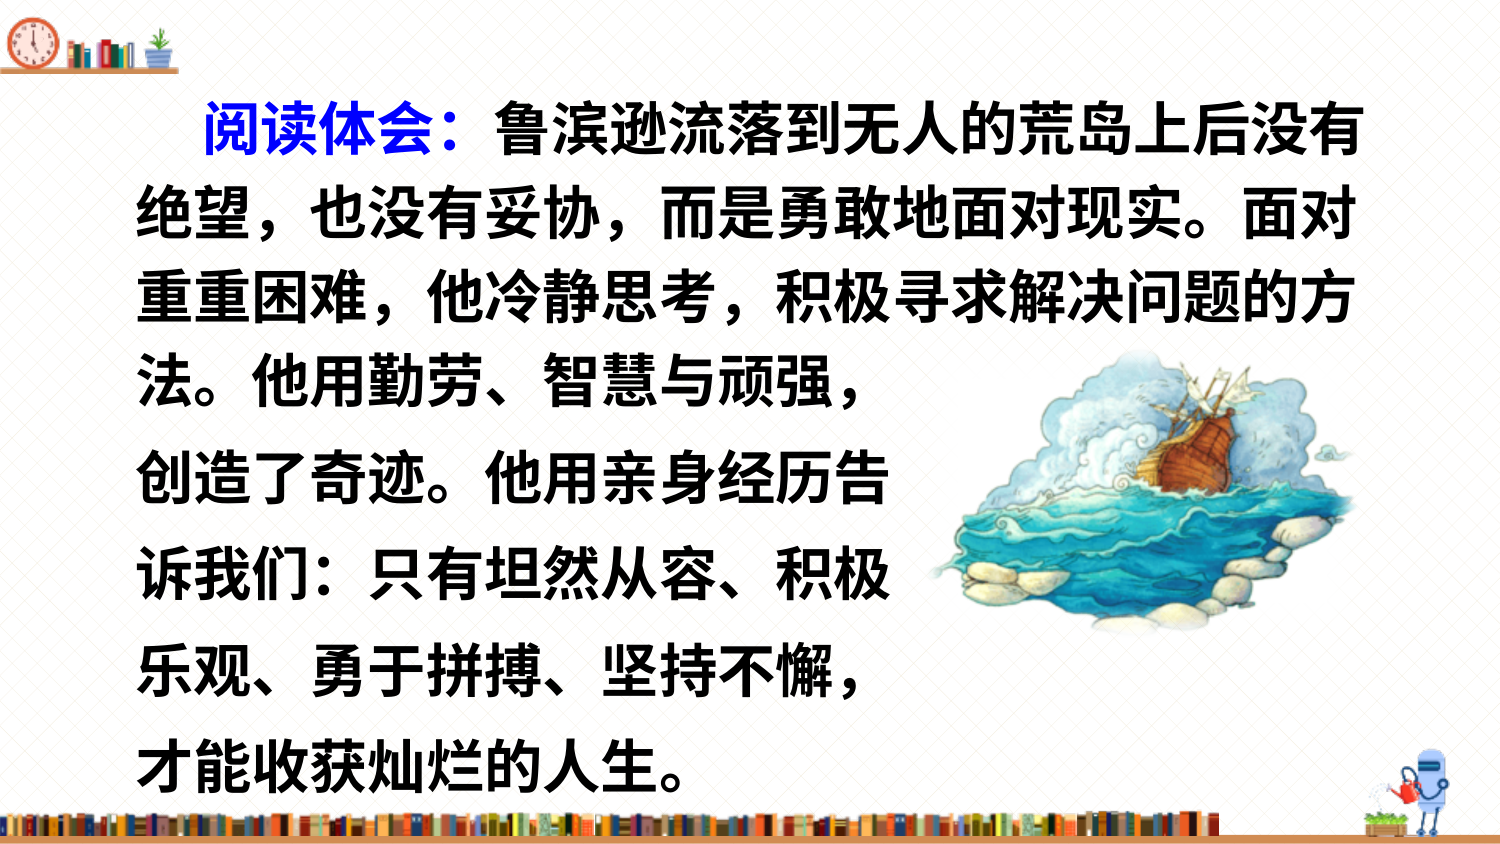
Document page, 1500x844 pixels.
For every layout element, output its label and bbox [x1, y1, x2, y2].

picture [0, 15, 188, 74]
picture [595, 815, 1219, 836]
text_box [120, 71, 1408, 815]
picture [1363, 740, 1450, 837]
picture [0, 812, 594, 836]
